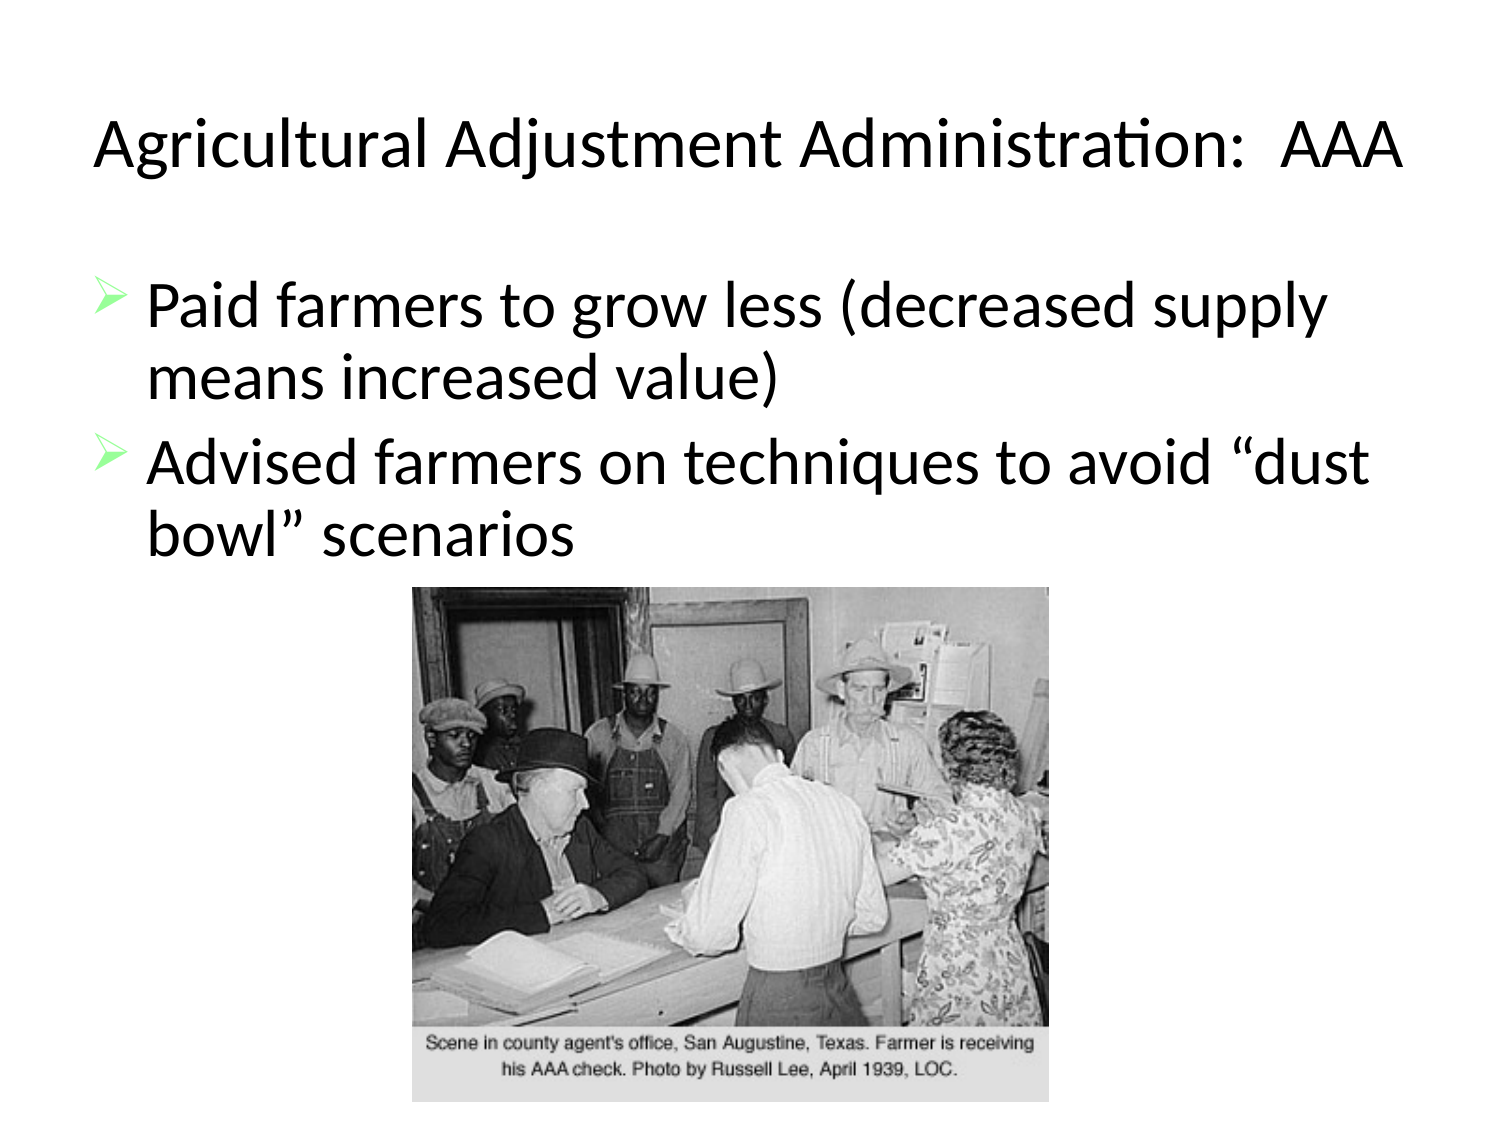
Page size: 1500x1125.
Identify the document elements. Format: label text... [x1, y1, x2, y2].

list Paid farmers to grow less (decreased supply means increased value) Advised farmers on techniques to avoid “dust bowl” scenarios [75, 262, 1425, 1005]
title Agricultural Adjustment Administration: AAA [75, 45, 1425, 233]
picture [412, 587, 1049, 1102]
